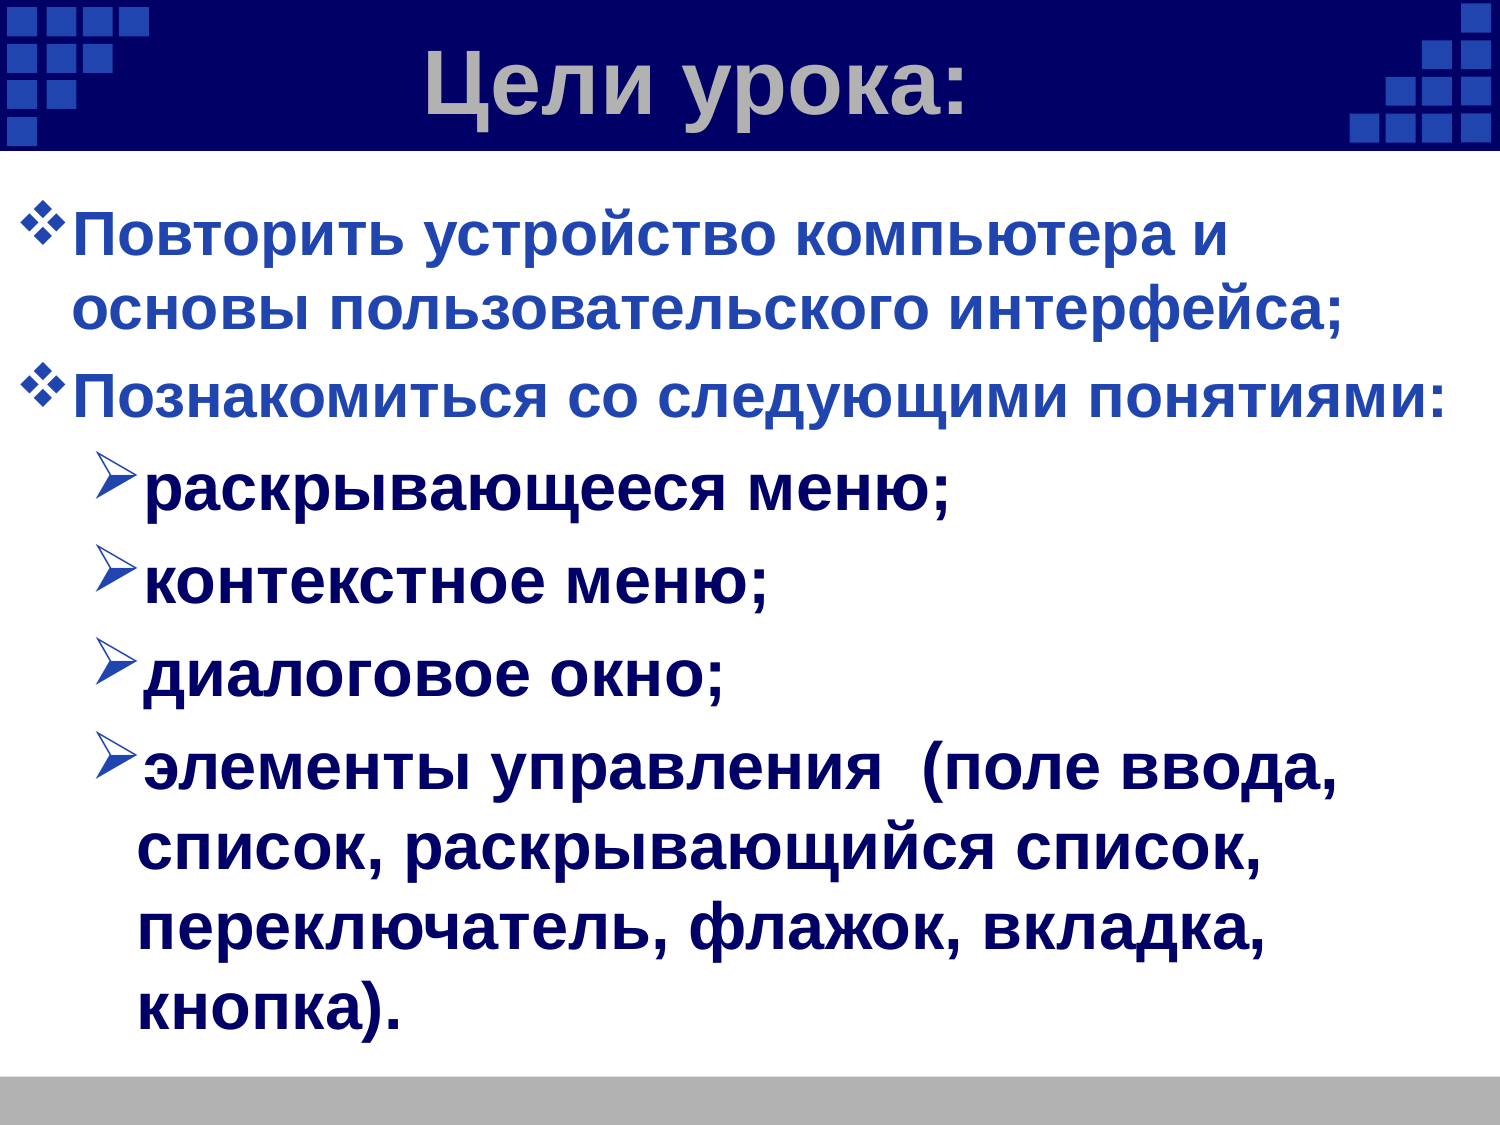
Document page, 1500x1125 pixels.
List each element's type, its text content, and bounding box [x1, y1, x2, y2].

list Повторить устройство компьютера и основы пользовательского интерфейса; Познакомиться со следующими понятиями: раскрывающееся меню; контекстное меню; диалоговое окно; элементы управления (поле ввода, список, раскрывающийся список, переключатель, флажок, вкладка, кнопка). [0, 184, 1500, 1066]
title Цели урока: [90, 0, 1304, 156]
